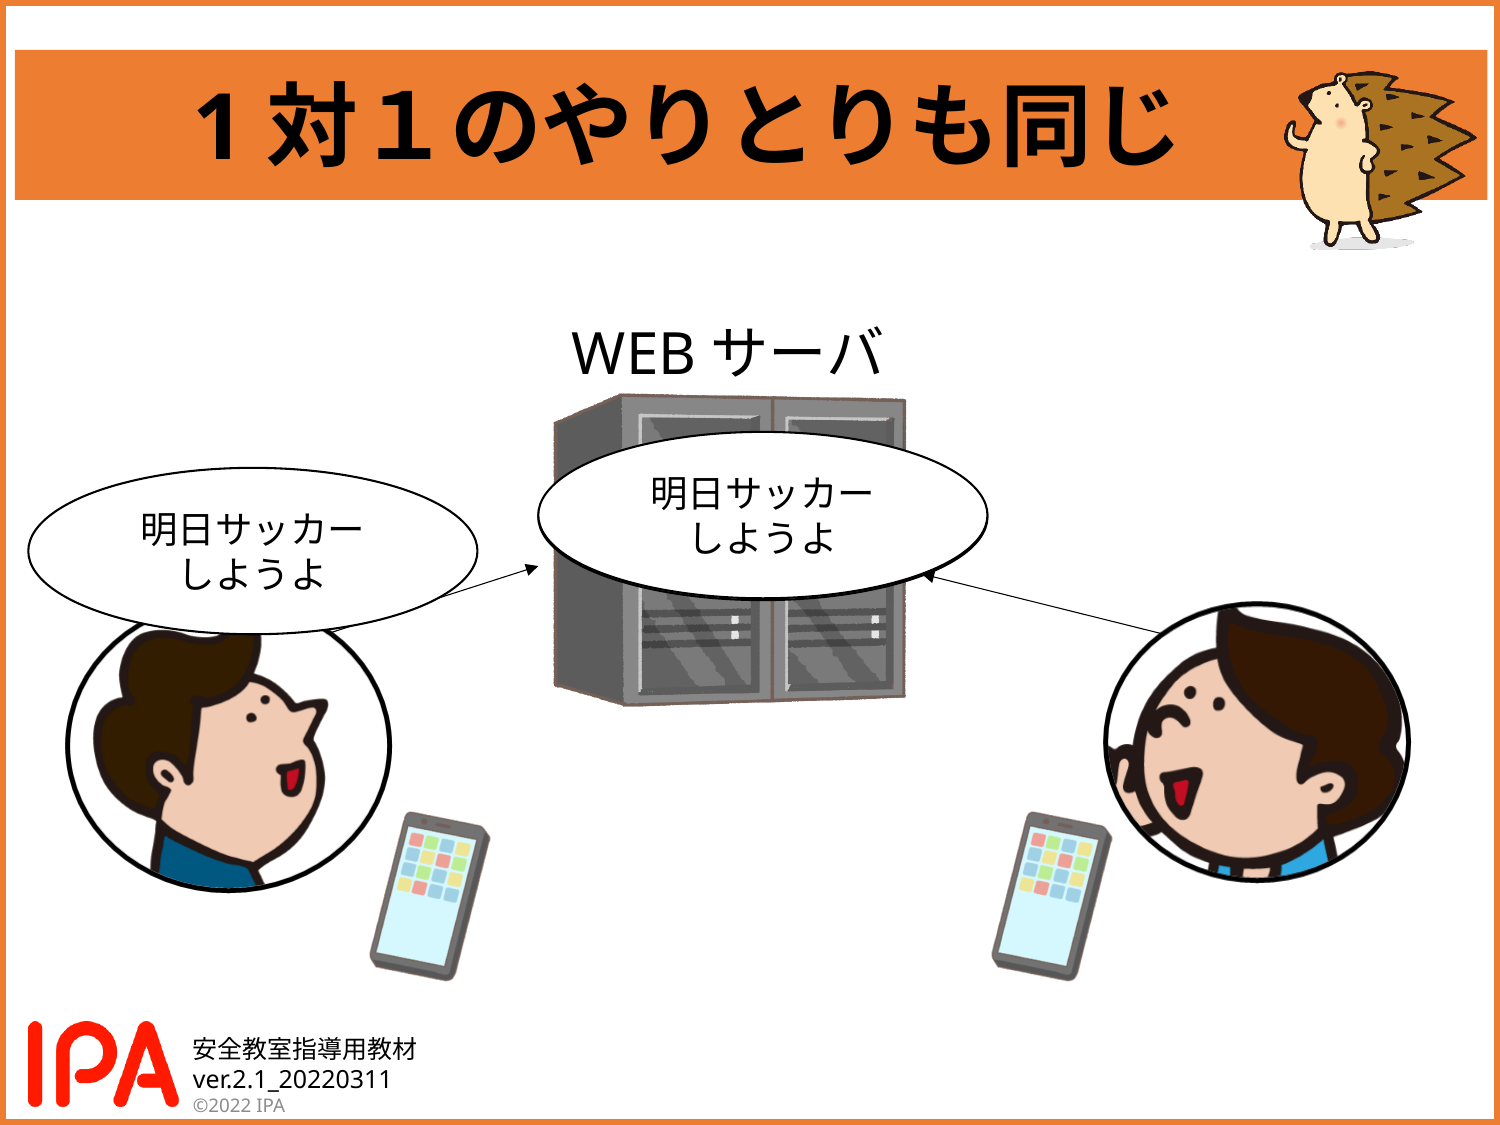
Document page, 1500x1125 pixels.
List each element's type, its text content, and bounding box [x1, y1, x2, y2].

text_box 明日サッカー しようよ [27, 466, 479, 598]
text_box WEBサーバ [493, 308, 964, 394]
picture [532, 387, 915, 713]
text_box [921, 573, 1165, 635]
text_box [325, 565, 532, 635]
picture [28, 1021, 179, 1107]
text_box 明日サッカー しようよ [915, 452, 989, 578]
picture [1284, 71, 1477, 250]
title 1対１のやりとりも同じ [35, 65, 1341, 195]
picture [65, 597, 493, 985]
picture [988, 600, 1412, 985]
